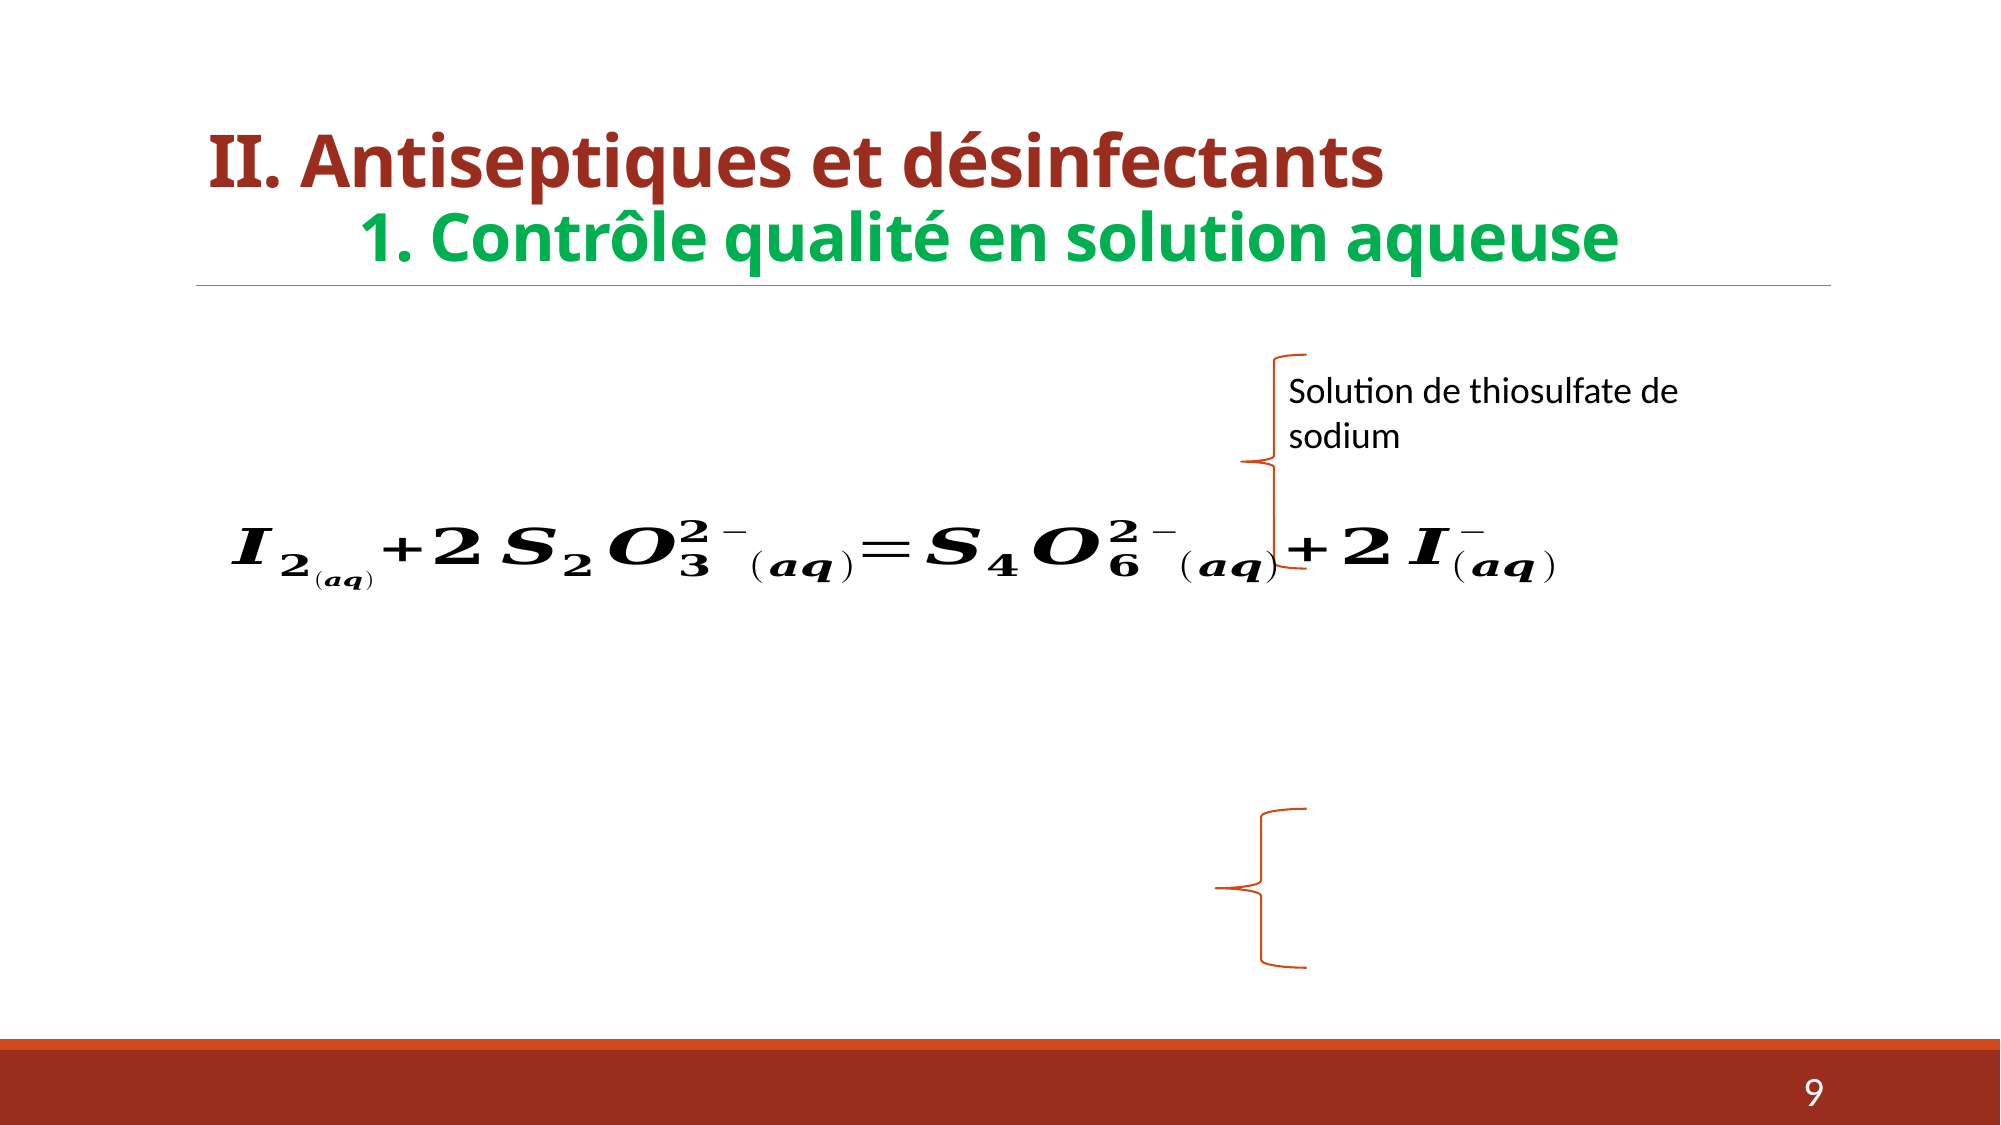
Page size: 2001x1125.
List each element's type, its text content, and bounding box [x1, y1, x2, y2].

text_box [1214, 807, 1307, 969]
text_box II. Antiseptiques et désinfectants 1. Contrôle qualité en solution aqueuse [193, 45, 1844, 284]
slide_number 9 [1624, 1059, 1840, 1120]
text_box [1240, 353, 1307, 570]
